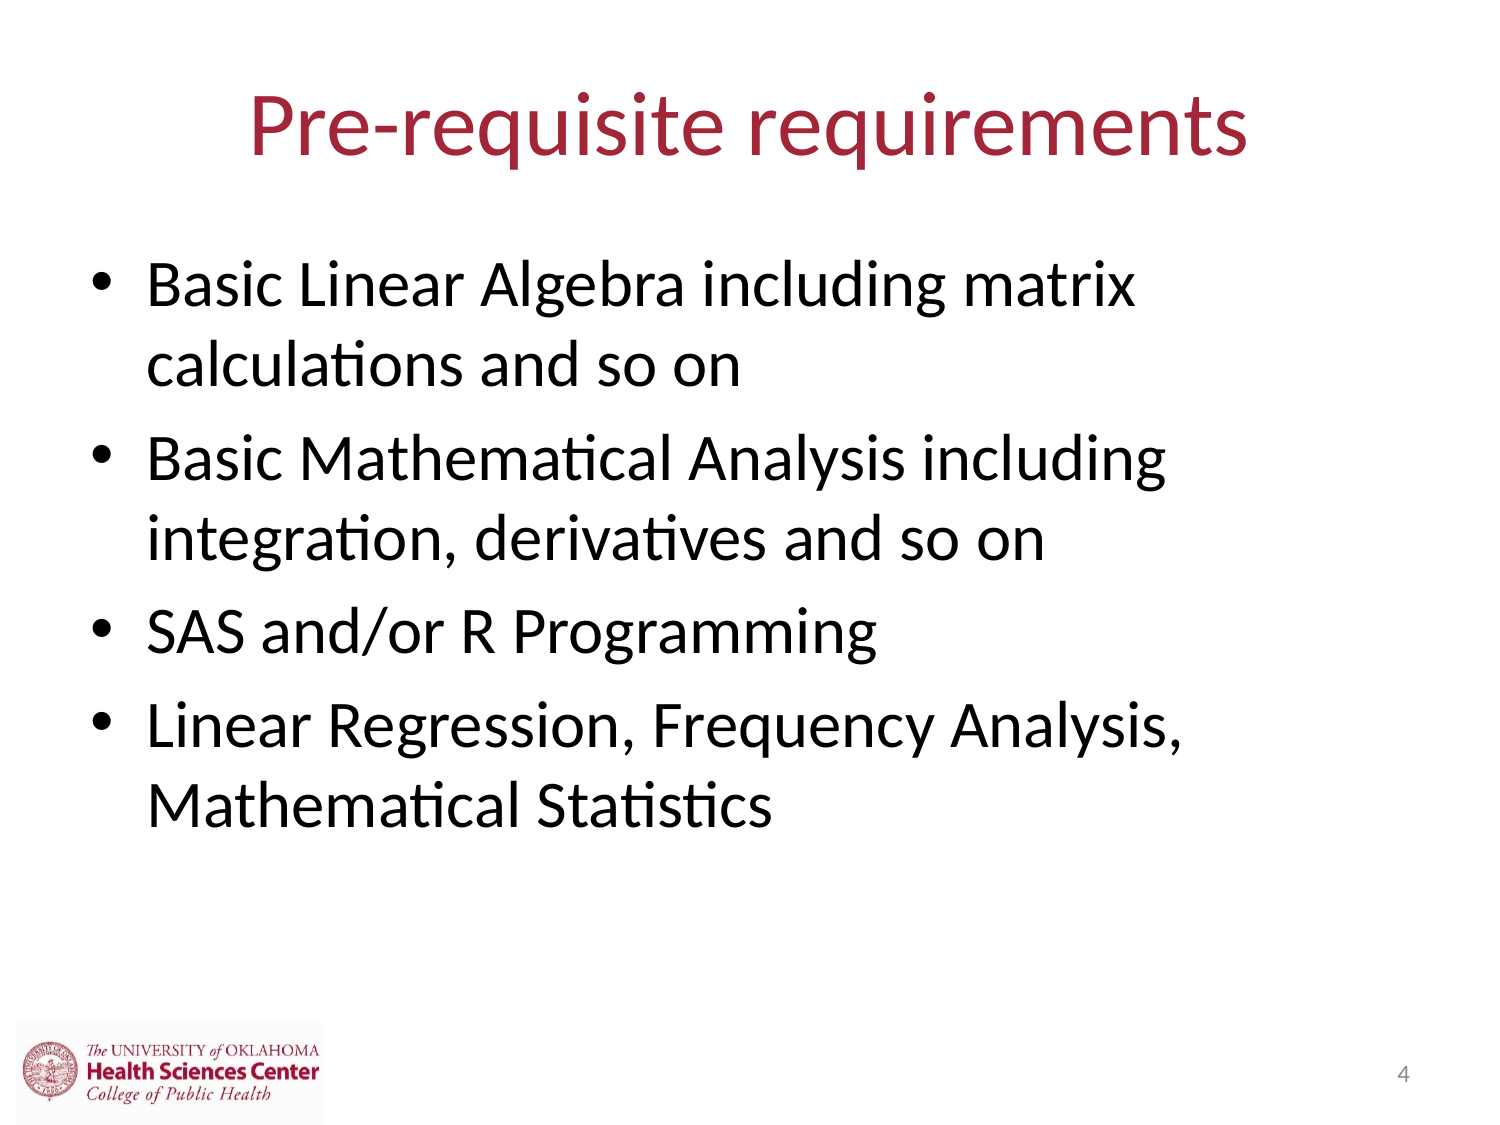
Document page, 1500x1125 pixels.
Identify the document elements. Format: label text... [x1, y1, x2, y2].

list Basic Linear Algebra including matrix calculations and so on Basic Mathematical Analysis including integration, derivatives and so on SAS and/or R Programming Linear Regression, Frequency Analysis, Mathematical Statistics [75, 232, 1425, 975]
picture [15, 1022, 325, 1125]
title Pre-requisite requirements [75, 24, 1425, 213]
slide_number 4 [1074, 1042, 1425, 1103]
